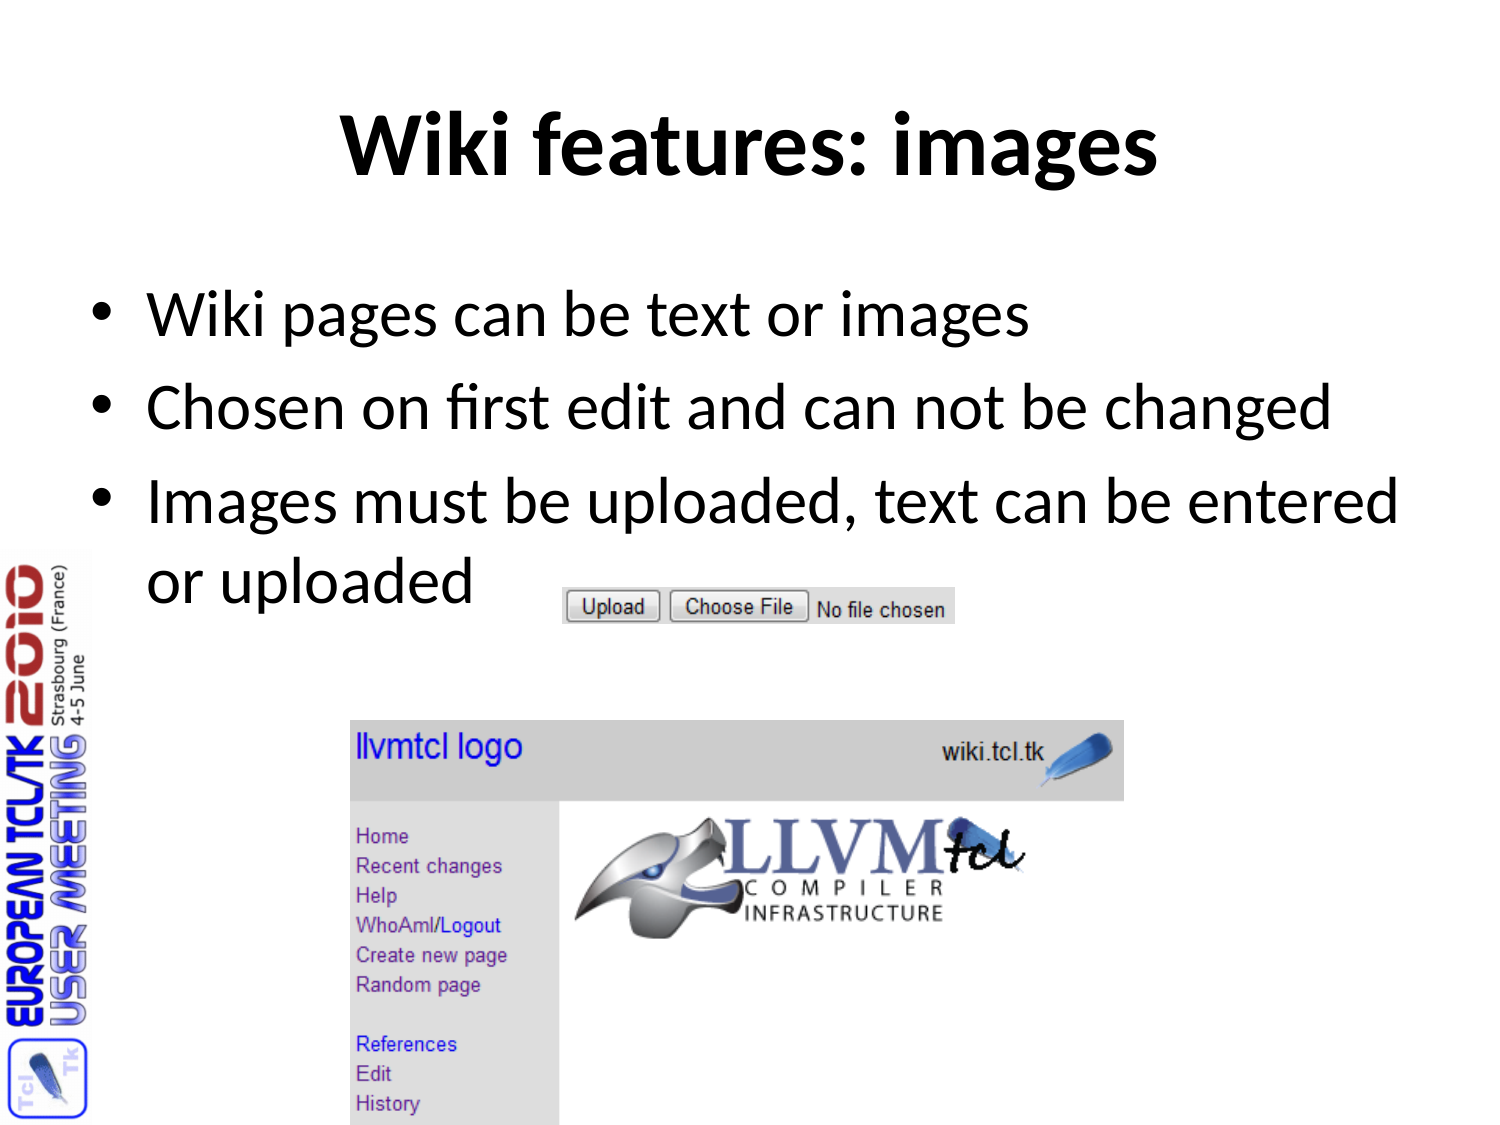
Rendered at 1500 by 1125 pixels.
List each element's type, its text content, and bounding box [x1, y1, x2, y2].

title Wiki features: images [75, 45, 1425, 233]
picture [349, 720, 1124, 1125]
picture [562, 587, 955, 624]
list Wiki pages can be text or images Chosen on first edit and can not be changed Images must be uploaded, text can be entered or uploaded [75, 262, 1425, 1005]
picture [0, 550, 334, 1124]
